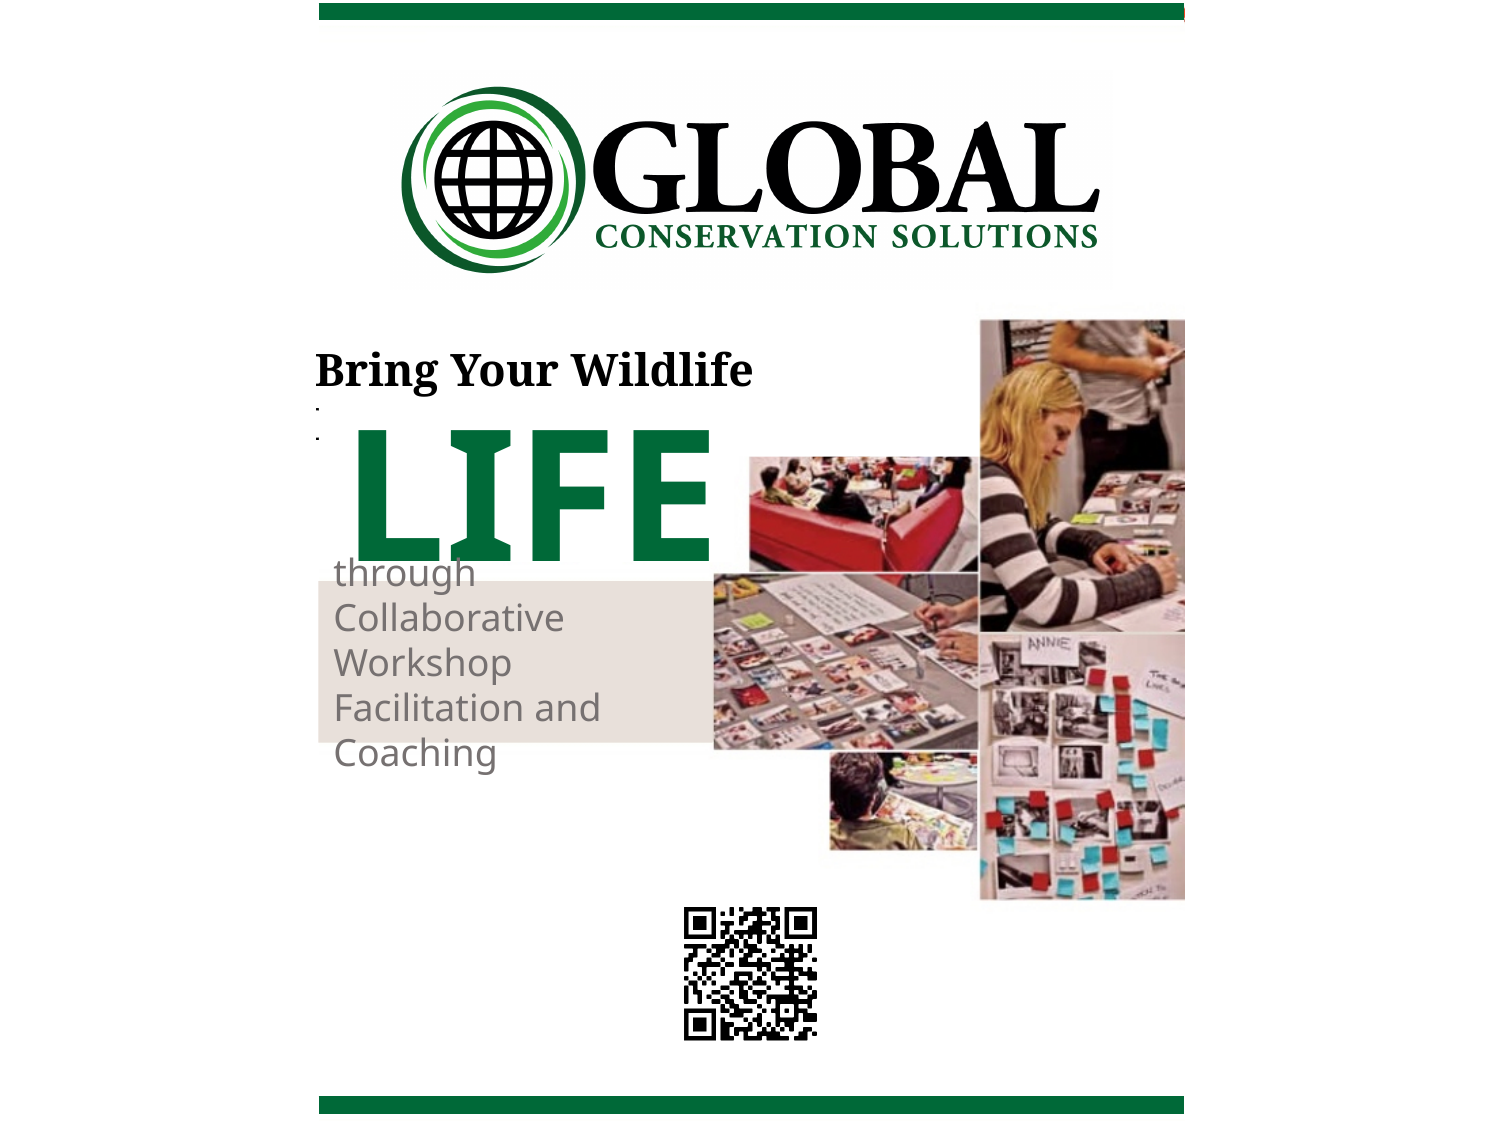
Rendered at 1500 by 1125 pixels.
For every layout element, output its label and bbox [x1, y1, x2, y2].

text_box [299, 0, 1197, 1121]
